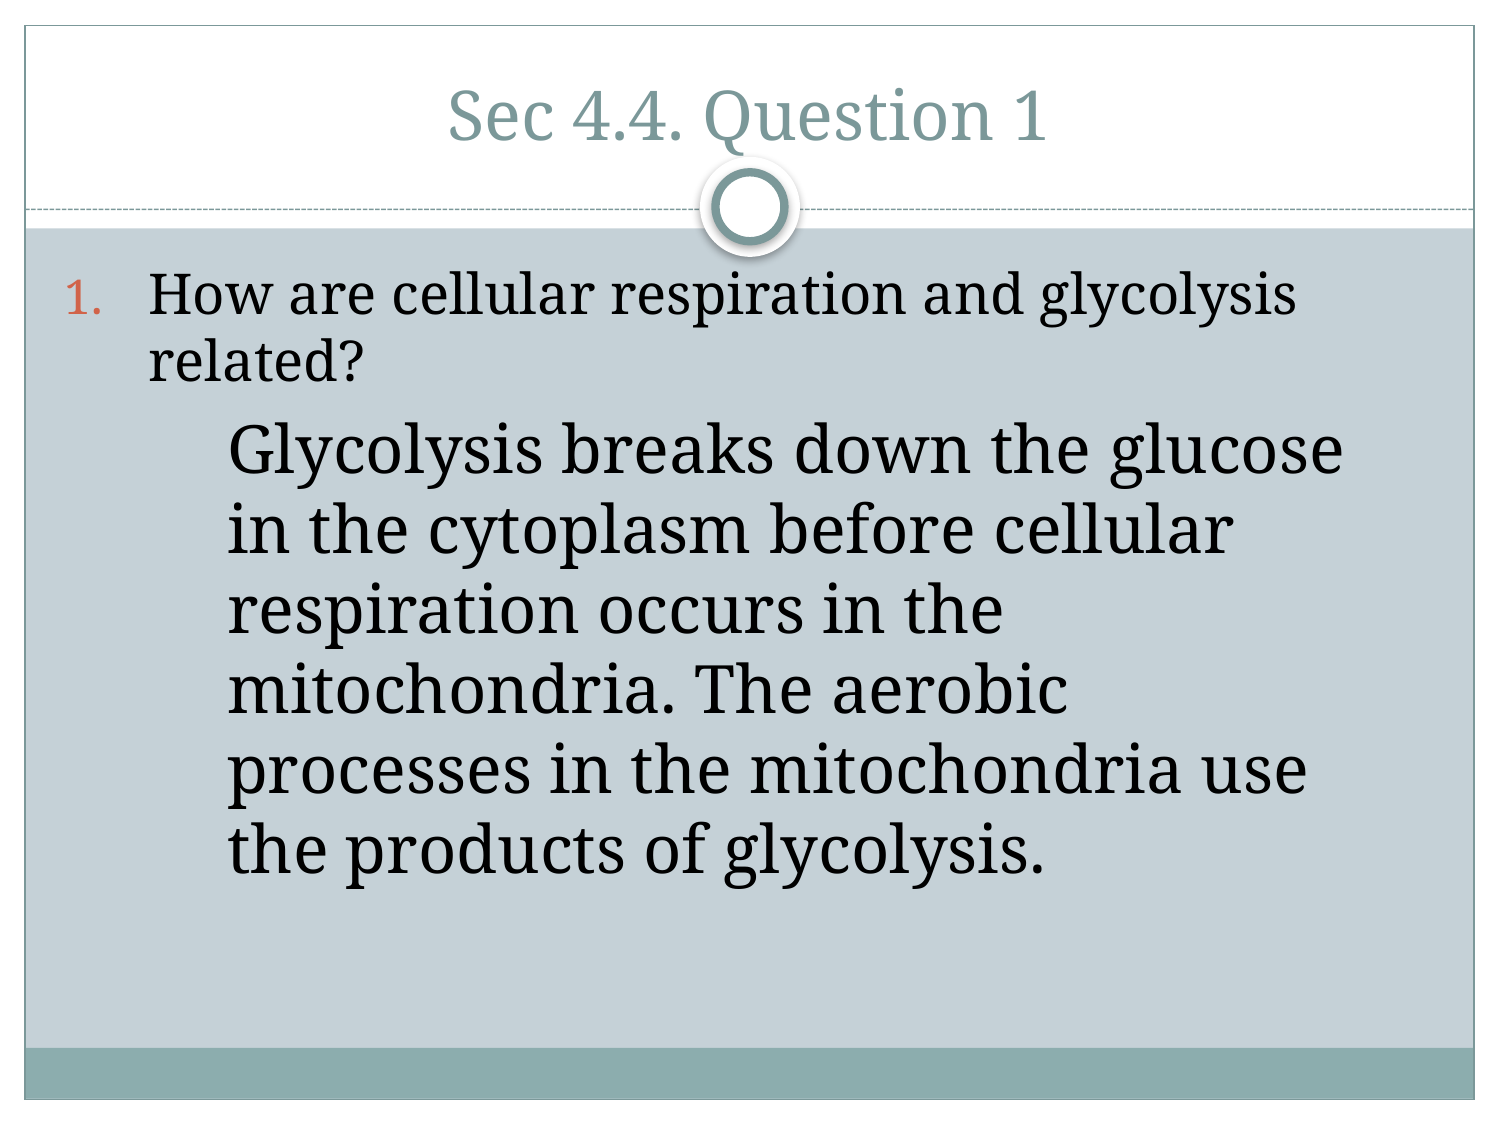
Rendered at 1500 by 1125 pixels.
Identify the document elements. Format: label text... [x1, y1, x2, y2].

title Sec 4.4. Question 1 [49, 37, 1450, 162]
text_box Glycolysis breaks down the glucose in the cytoplasm before cellular respiration occurs in the mitochondria. The aerobic processes in the mitochondria use the products of glycolysis. [212, 399, 1400, 895]
list How are cellular respiration and glycolysis related? [49, 250, 1445, 1001]
